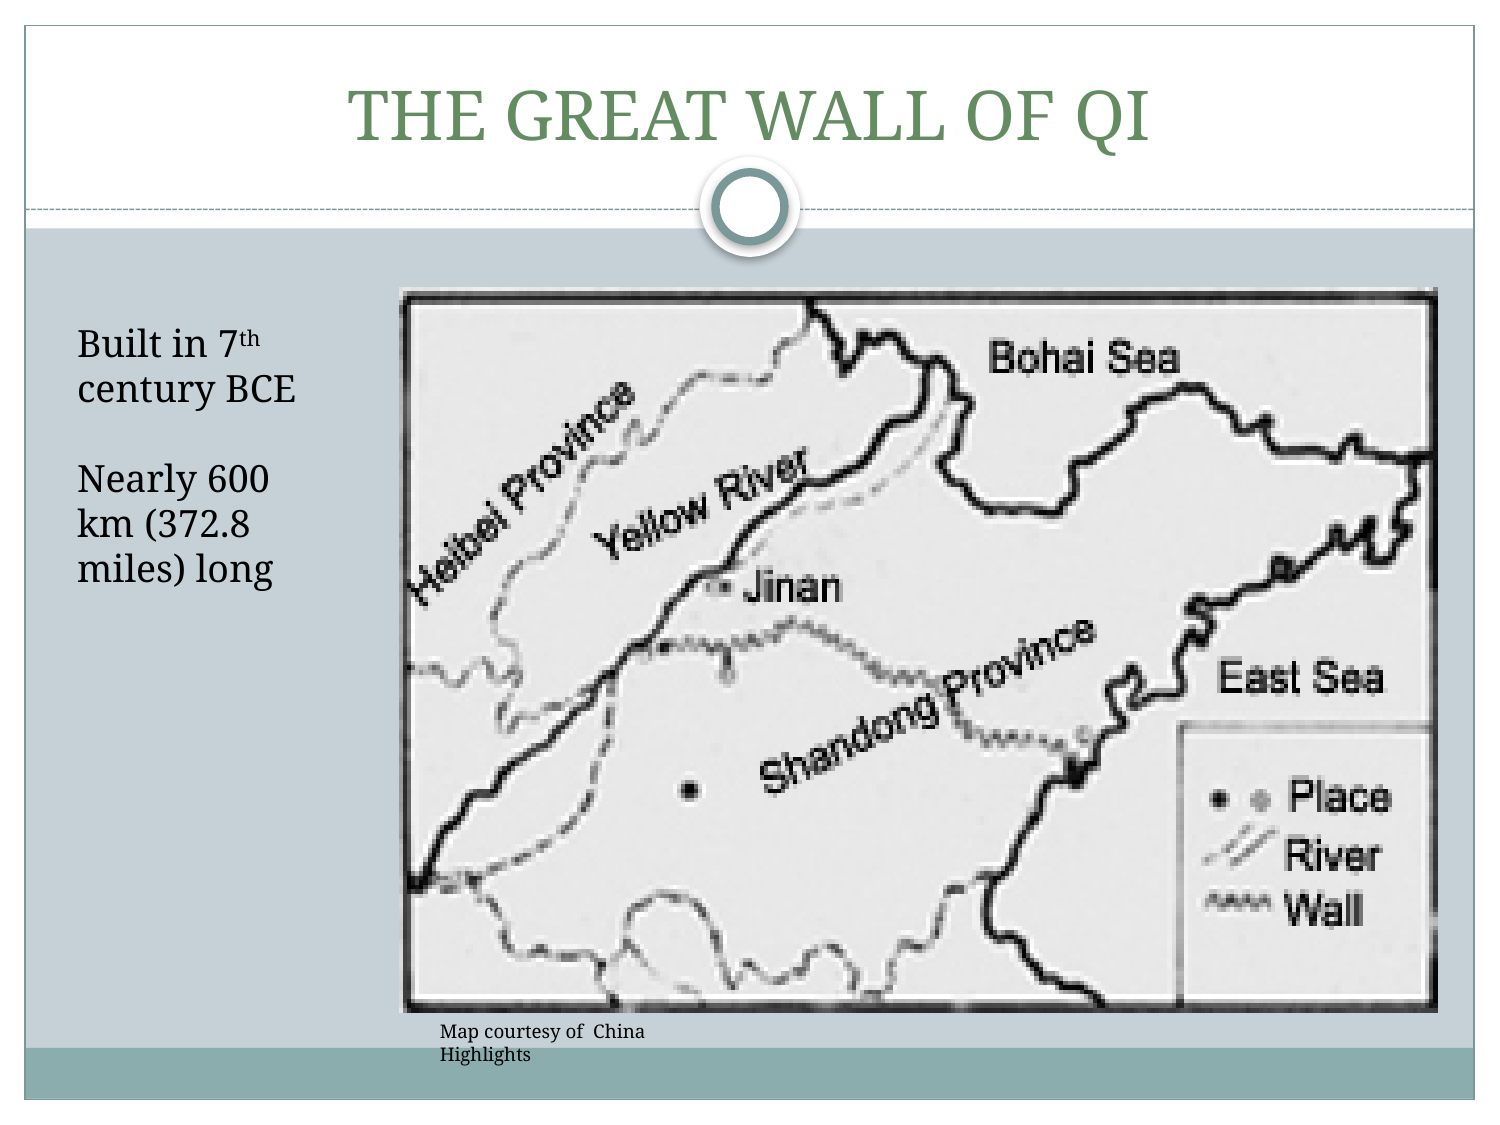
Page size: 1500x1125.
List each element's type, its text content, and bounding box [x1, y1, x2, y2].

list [399, 287, 1438, 1013]
text_box Map courtesy of China Highlights [425, 1024, 750, 1073]
title THE GREAT WALL OF QI [49, 37, 1450, 162]
text_box Built in 7th century BCE Nearly 600 km (372.8 miles) long [62, 312, 350, 643]
